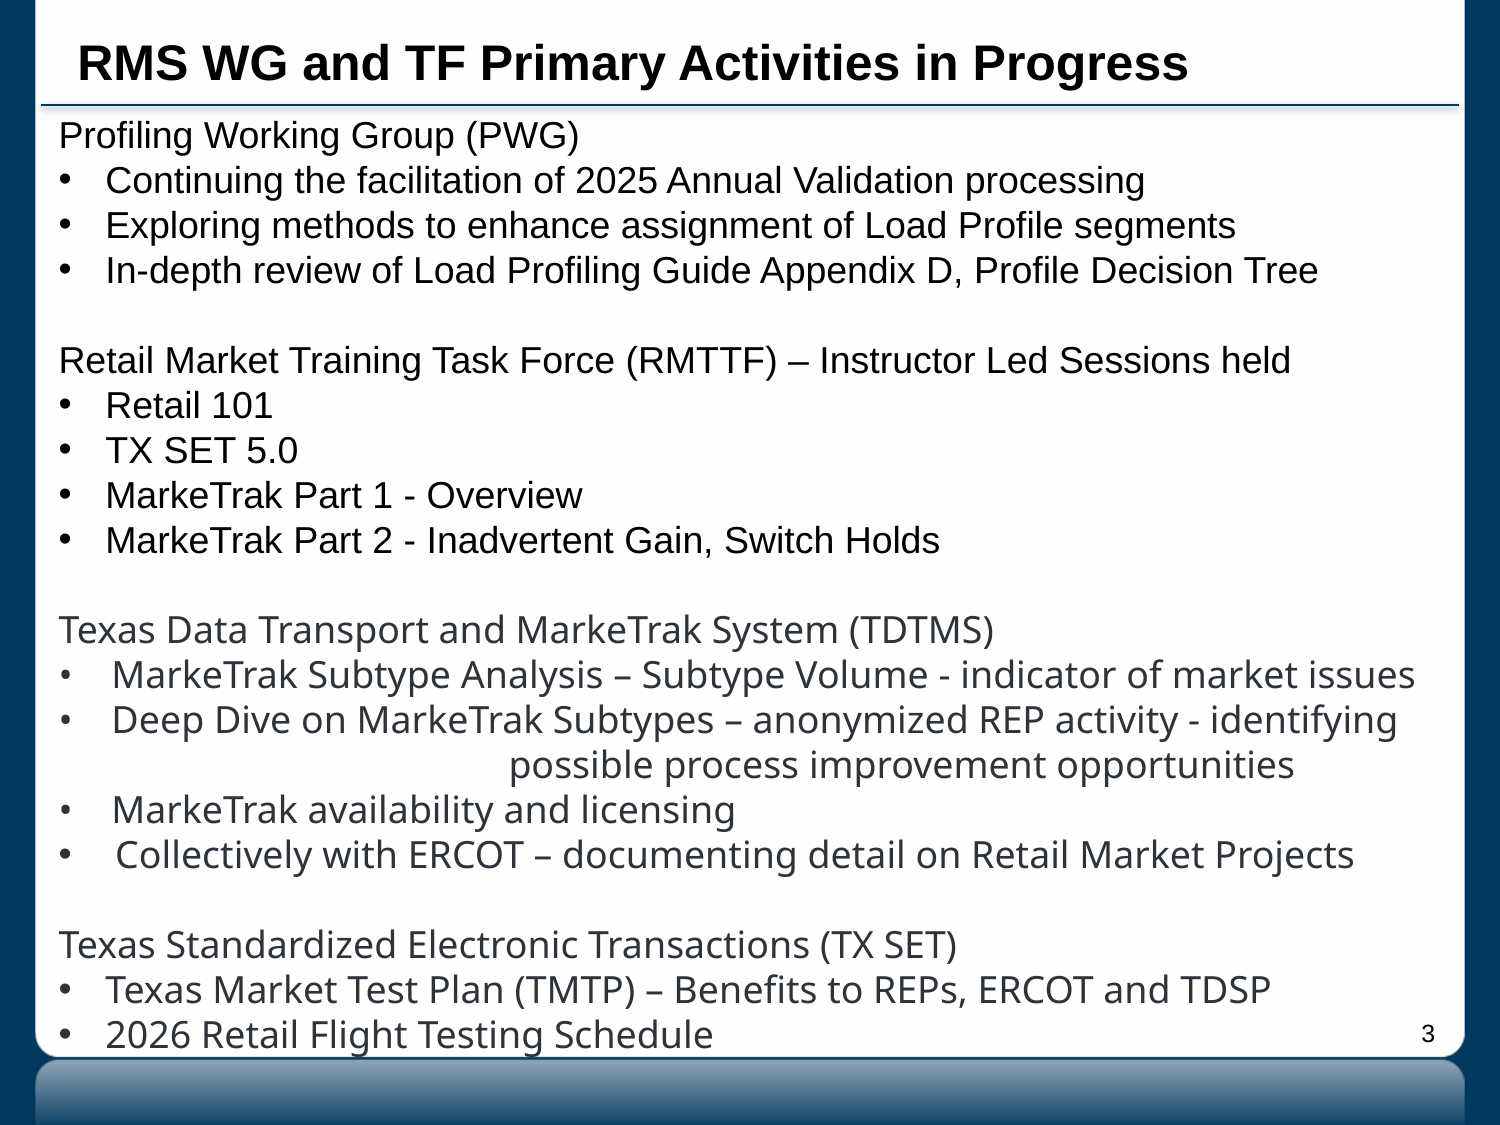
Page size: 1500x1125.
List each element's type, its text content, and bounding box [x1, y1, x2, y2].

picture [35, 0, 1465, 1125]
text_box Profiling Working Group (PWG) Continuing the facilitation of 2025 Annual Validation processing Exploring methods to enhance assignment of Load Profile segments In-depth review of Load Profiling Guide Appendix D, Profile Decision Tree Retail Market Training Task Force (RMTTF) – Instructor Led Sessions held Retail 101 TX SET 5.0 MarkeTrak Part 1 - Overview MarkeTrak Part 2 - Inadvertent Gain, Switch Holds Texas Data Transport and MarkeTrak System (TDTMS) • MarkeTrak Subtype Analysis – Subtype Volume - indicator of market issues • Deep Dive on MarkeTrak Subtypes – anonymized REP activity - identifying possible process improvement opportunities • MarkeTrak availability and licensing Collectively with ERCOT – documenting detail on Retail Market Projects Texas Standardized Electronic Transactions (TX SET) Texas Market Test Plan (TMTP) – Benefits to REPs, ERCOT and TDSP 2026 Retail Flight Testing Schedule [43, 103, 1479, 1064]
title RMS WG and TF Primary Activities in Progress [62, 22, 1450, 99]
